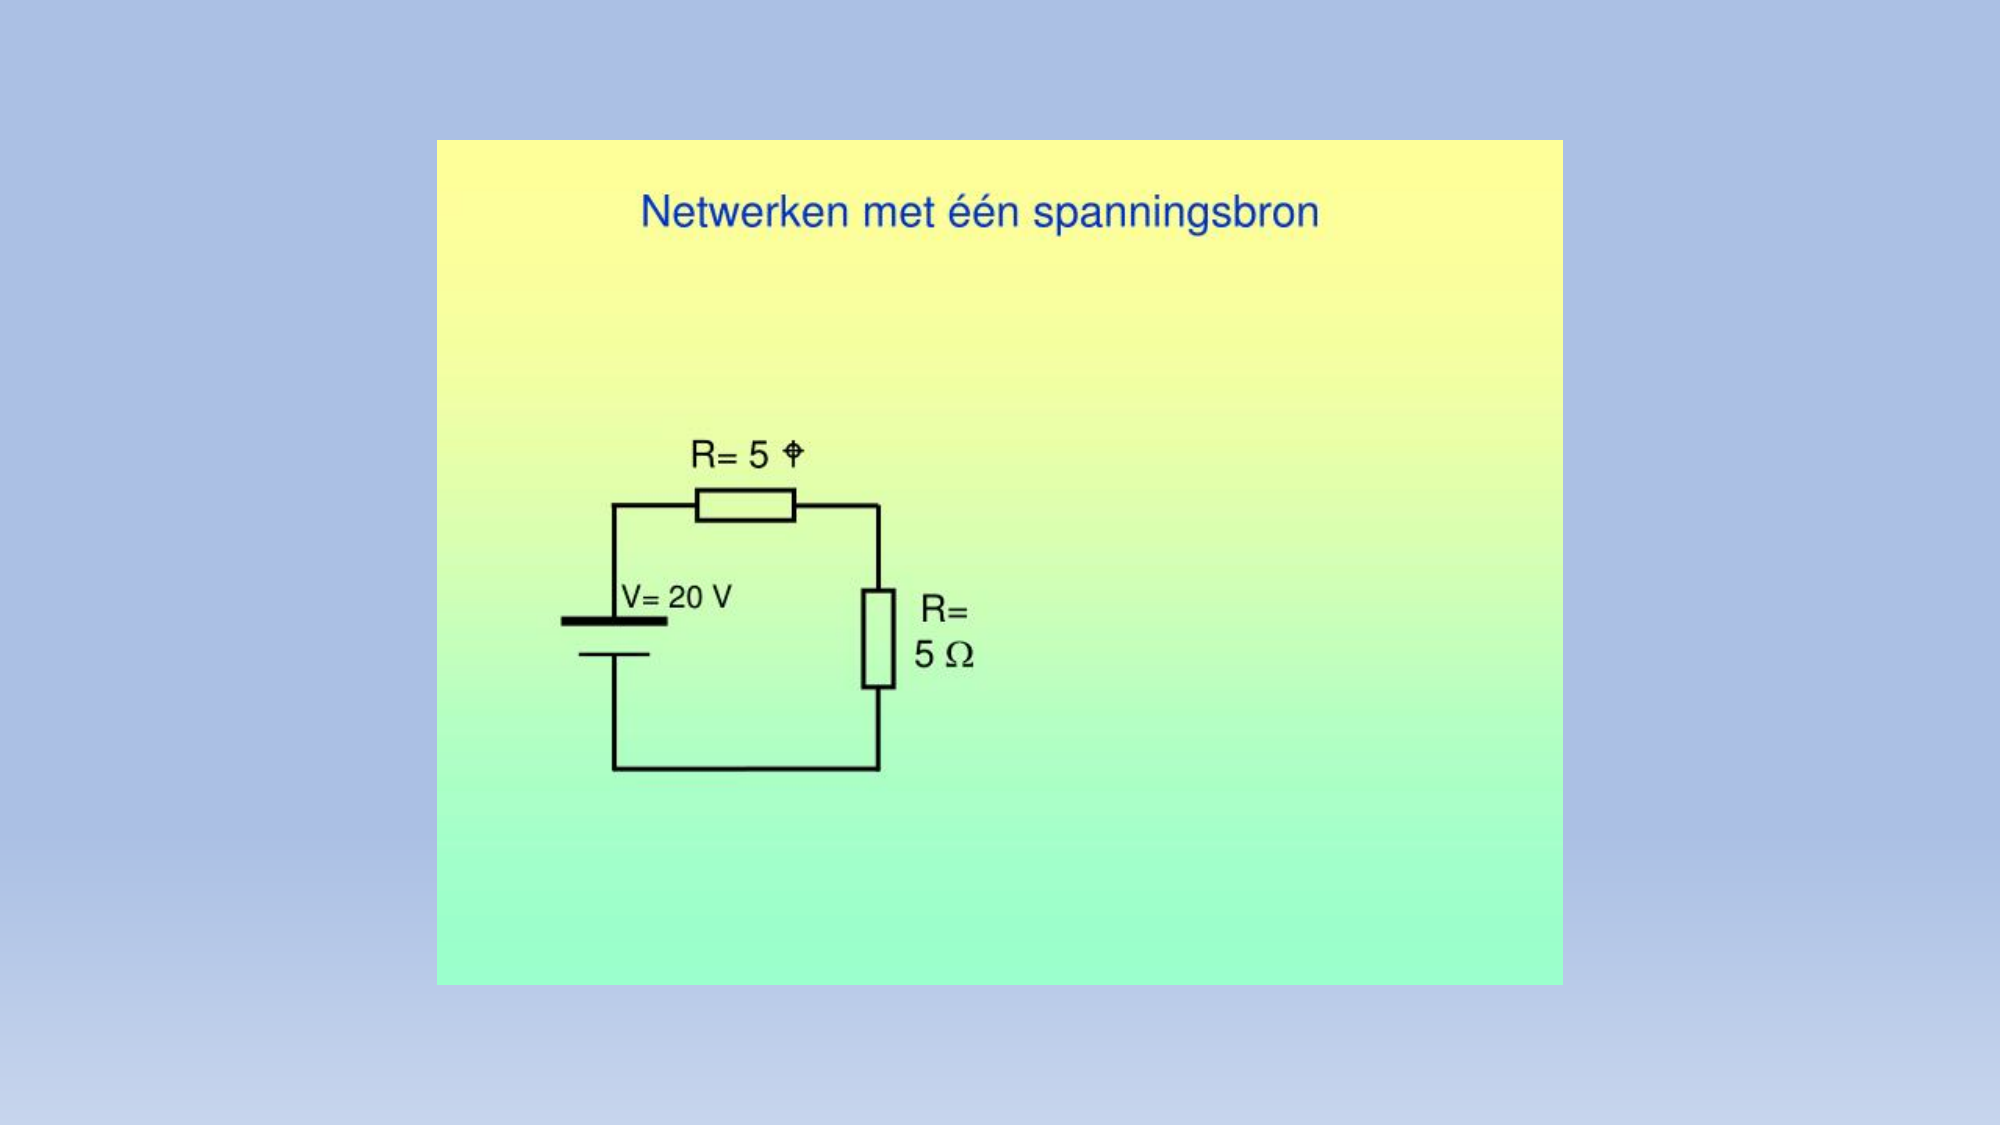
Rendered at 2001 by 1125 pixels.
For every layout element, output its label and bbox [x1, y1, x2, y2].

picture [437, 140, 1563, 985]
